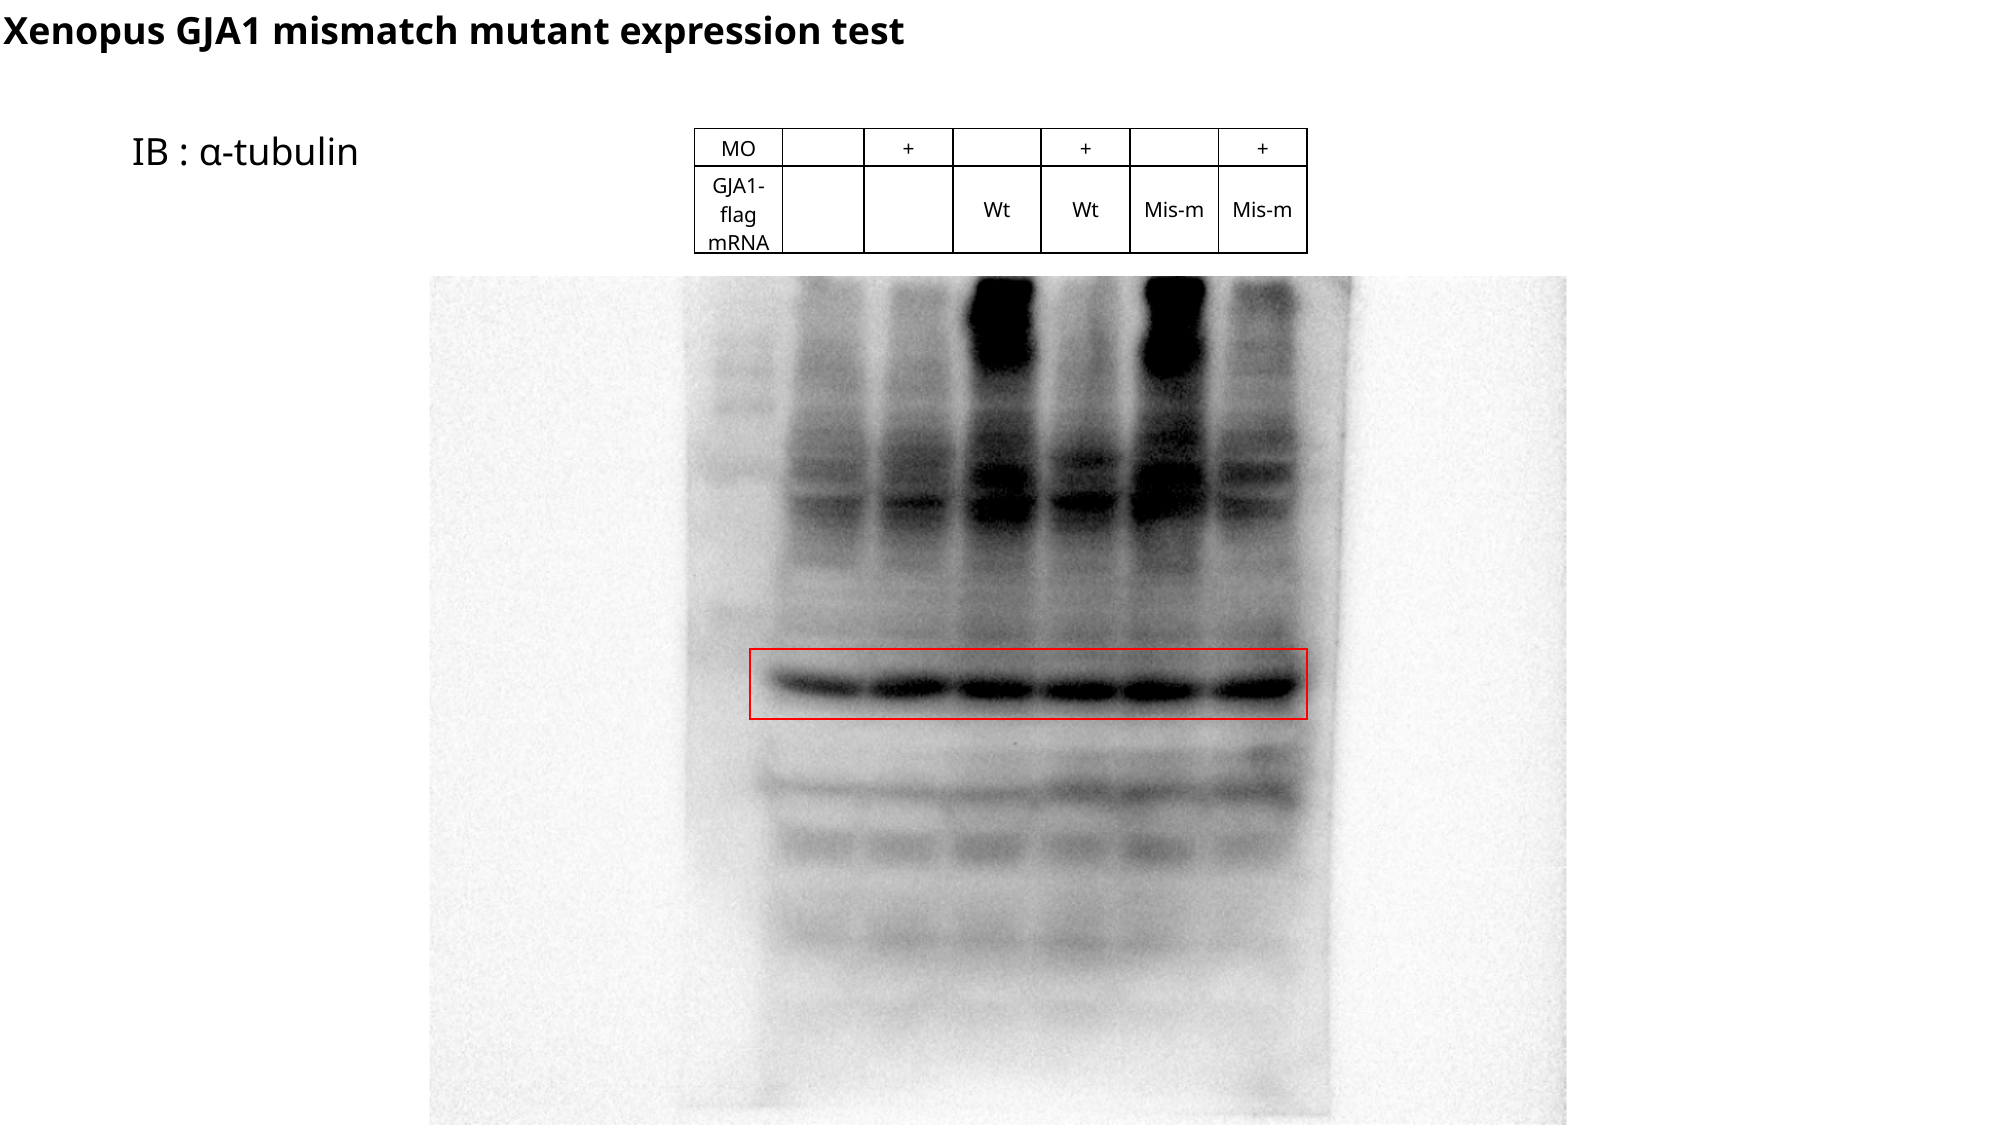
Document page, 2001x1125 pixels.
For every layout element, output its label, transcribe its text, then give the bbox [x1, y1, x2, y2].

table_cell Mis-m [1131, 167, 1218, 252]
table_header + [1219, 129, 1306, 165]
table_cell [783, 167, 863, 252]
table_header [954, 129, 1040, 165]
table_header MO [695, 129, 782, 165]
table_cell GJA1-flag mRNA [695, 167, 782, 252]
table_header [783, 129, 863, 165]
text_box Xenopus GJA1 mismatch mutant expression test [0, 0, 921, 60]
text_box IB : α-tubulin [117, 120, 375, 181]
table_header [1131, 129, 1218, 165]
table_cell Wt [954, 167, 1040, 252]
table_header + [1042, 129, 1129, 165]
table_cell [865, 167, 952, 252]
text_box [394, 276, 1606, 1125]
table_header + [865, 129, 952, 165]
table_cell Mis-m [1219, 167, 1306, 252]
table_cell Wt [1042, 167, 1129, 252]
